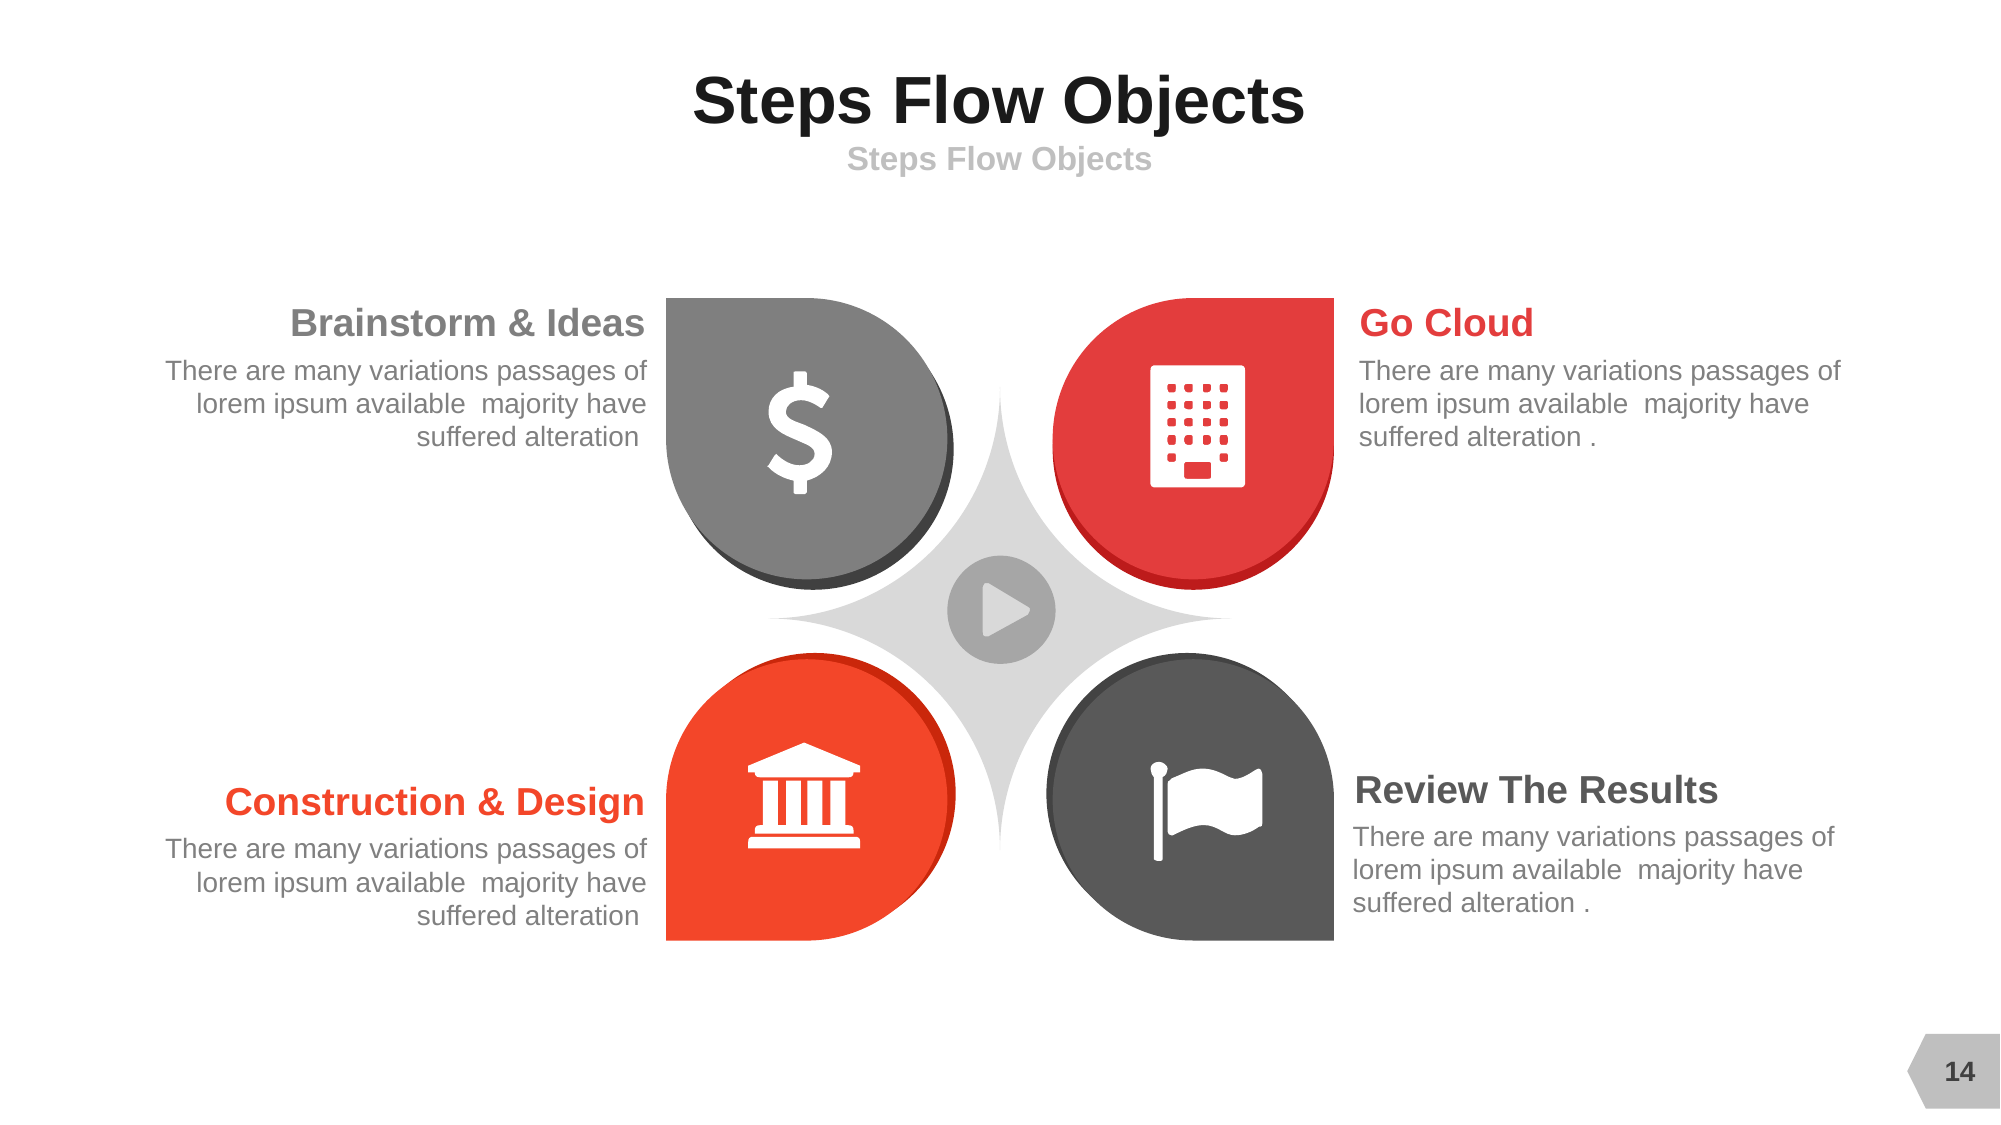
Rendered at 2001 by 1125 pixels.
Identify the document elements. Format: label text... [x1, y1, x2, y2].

list Steps Flow Objects [549, 135, 1450, 180]
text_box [1358, 297, 1858, 454]
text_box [1046, 652, 1335, 941]
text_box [1052, 297, 1335, 590]
text_box [960, 384, 1047, 580]
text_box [665, 652, 956, 941]
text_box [665, 297, 954, 590]
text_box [155, 776, 648, 933]
text_box [947, 555, 1056, 664]
text_box [983, 584, 1029, 636]
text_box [1352, 764, 1851, 920]
title Steps Flow Objects [383, 58, 1617, 136]
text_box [149, 297, 648, 454]
slide_number 14 [1909, 1040, 2000, 1101]
text_box [766, 598, 1234, 853]
